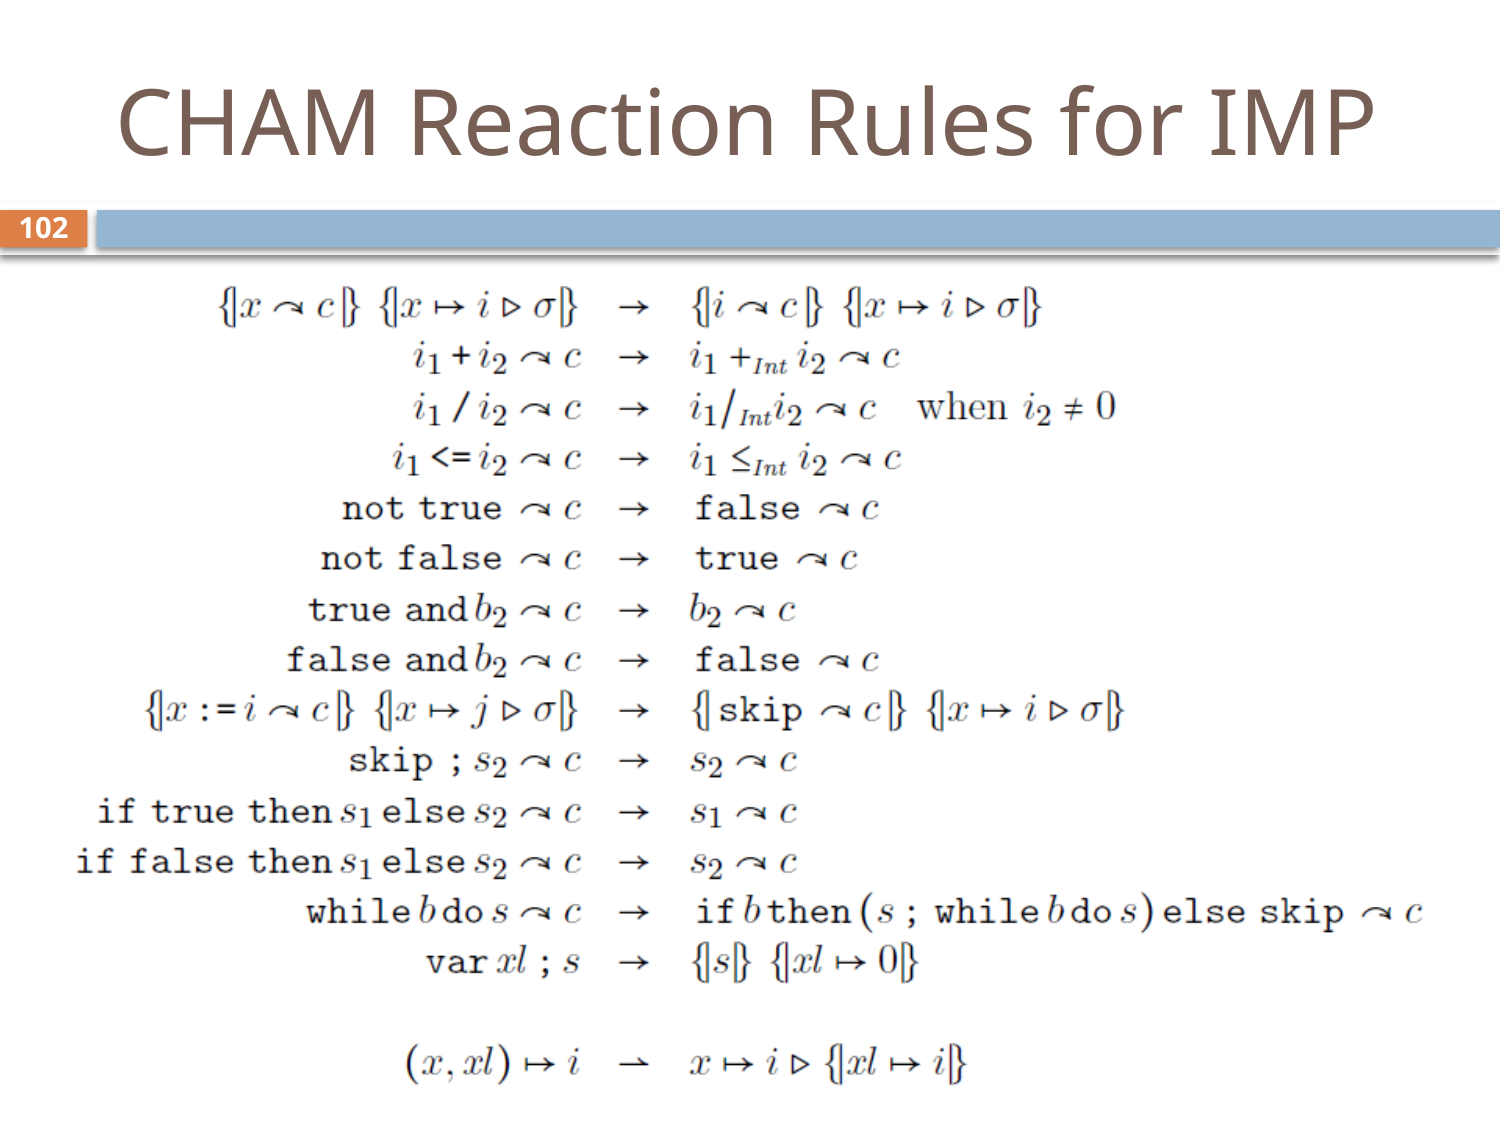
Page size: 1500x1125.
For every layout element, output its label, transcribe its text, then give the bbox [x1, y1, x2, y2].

slide_number 102 [0, 208, 88, 249]
title CHAM Reaction Rules for IMP [100, 37, 1438, 200]
picture [73, 274, 1427, 1090]
